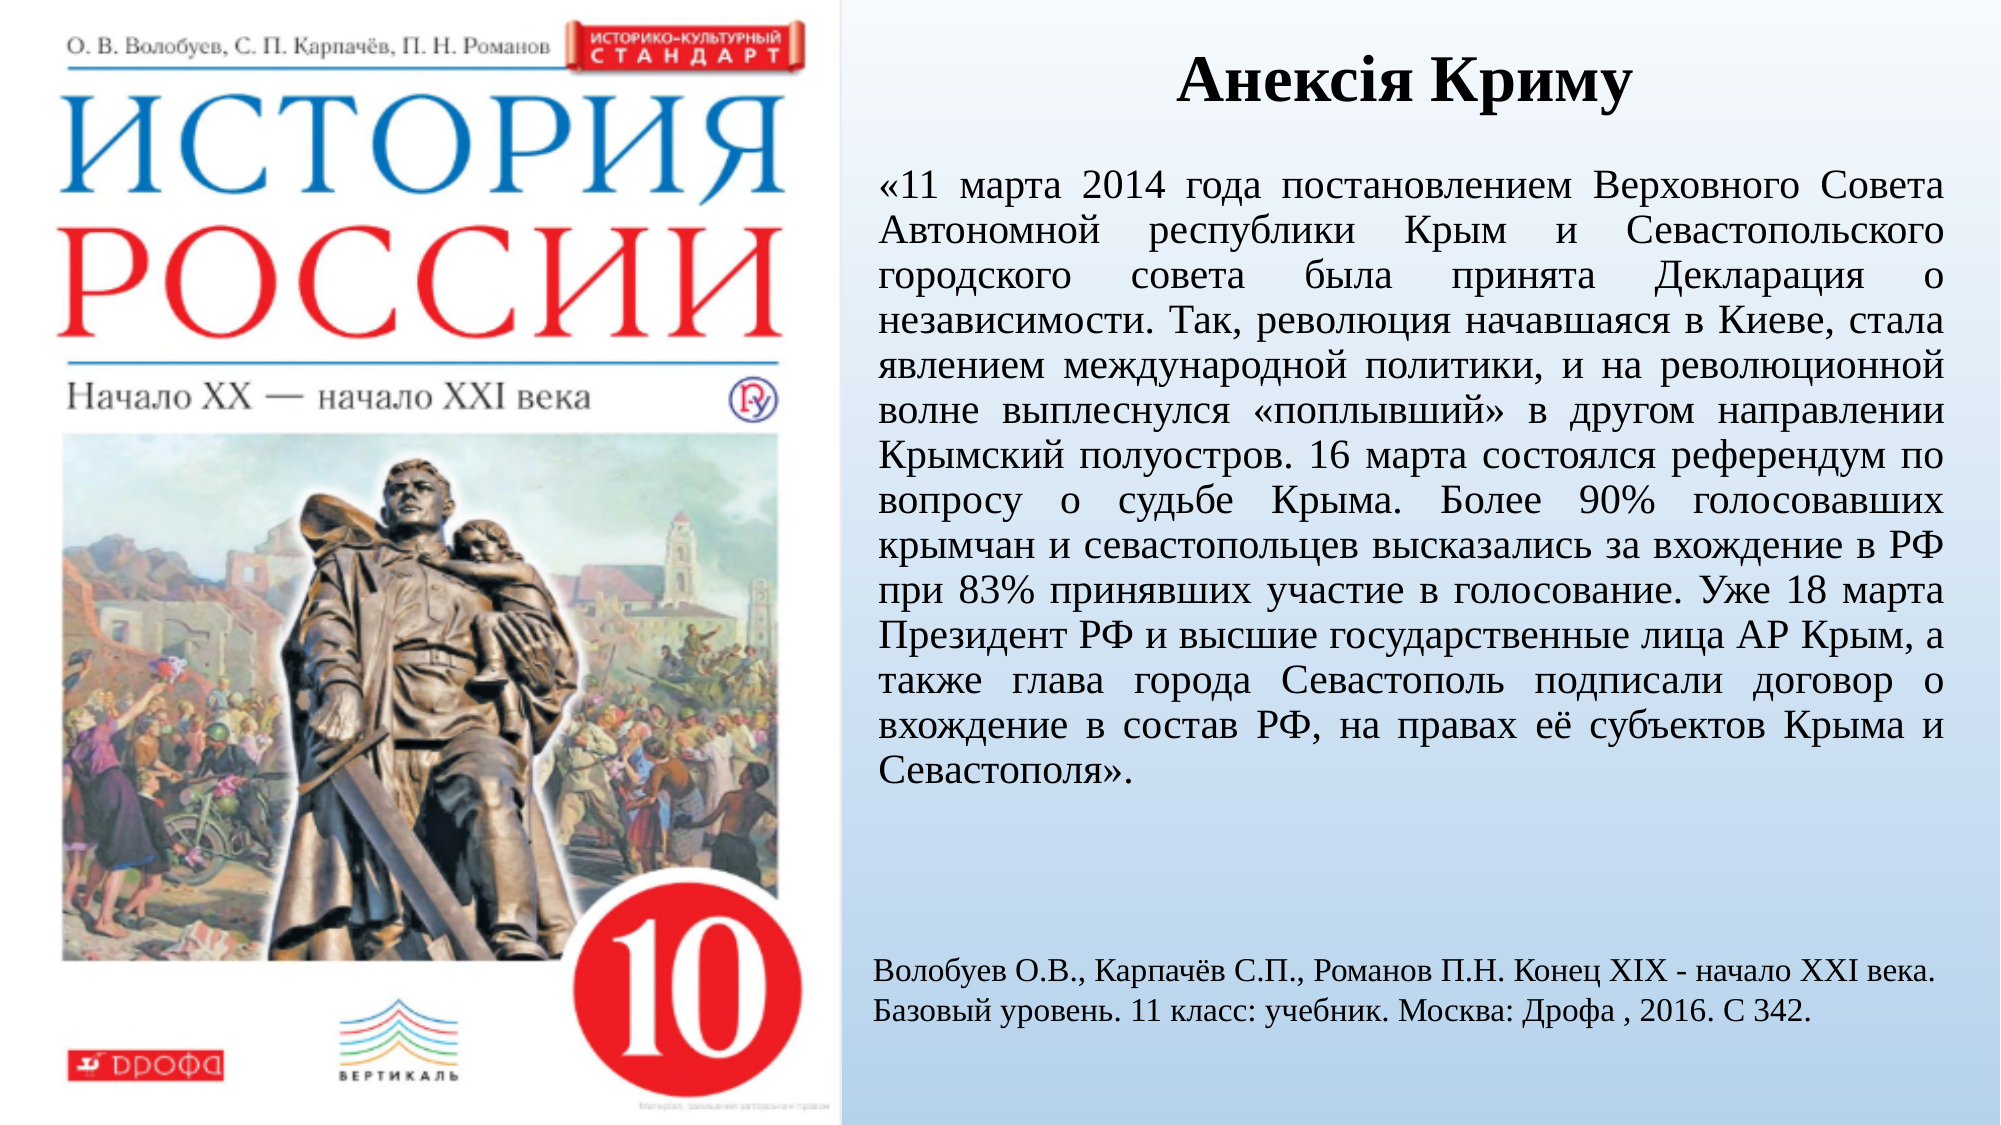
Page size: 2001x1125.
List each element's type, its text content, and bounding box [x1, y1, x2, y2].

title Анексія Криму [1007, 21, 1804, 138]
text_box Волобуев О.В., Карпачёв С.П., Романов П.Н. Конец XIX - начало XXI века. Базовый уровень. 11 класс: учебник. Москва: Дрофа , 2016. С 342. [858, 941, 2000, 1036]
list «11 марта 2014 года постановлением Верховного Совета Автономной республики Крым и Севастопольского городского совета была принята Декларация о независимости. Так, революция начавшаяся в Киеве, стала явлением международной политики, и на революционной волне выплеснулся «поплывший» в другом направлении Крымский полуостров. 16 марта состоялся референдум по вопросу о судьбе Крыма. Более 90% голосовавших крымчан и севастопольцев высказались за вхождение в РФ при 83% принявших участие в голосование. Уже 18 марта Президент РФ и высшие государственные лица АР Крым, а также глава города Севастополь подписали договор о вхождение в состав РФ, на правах её субъектов Крыма и Севастополя». [863, 154, 1961, 905]
picture [0, 0, 842, 1125]
